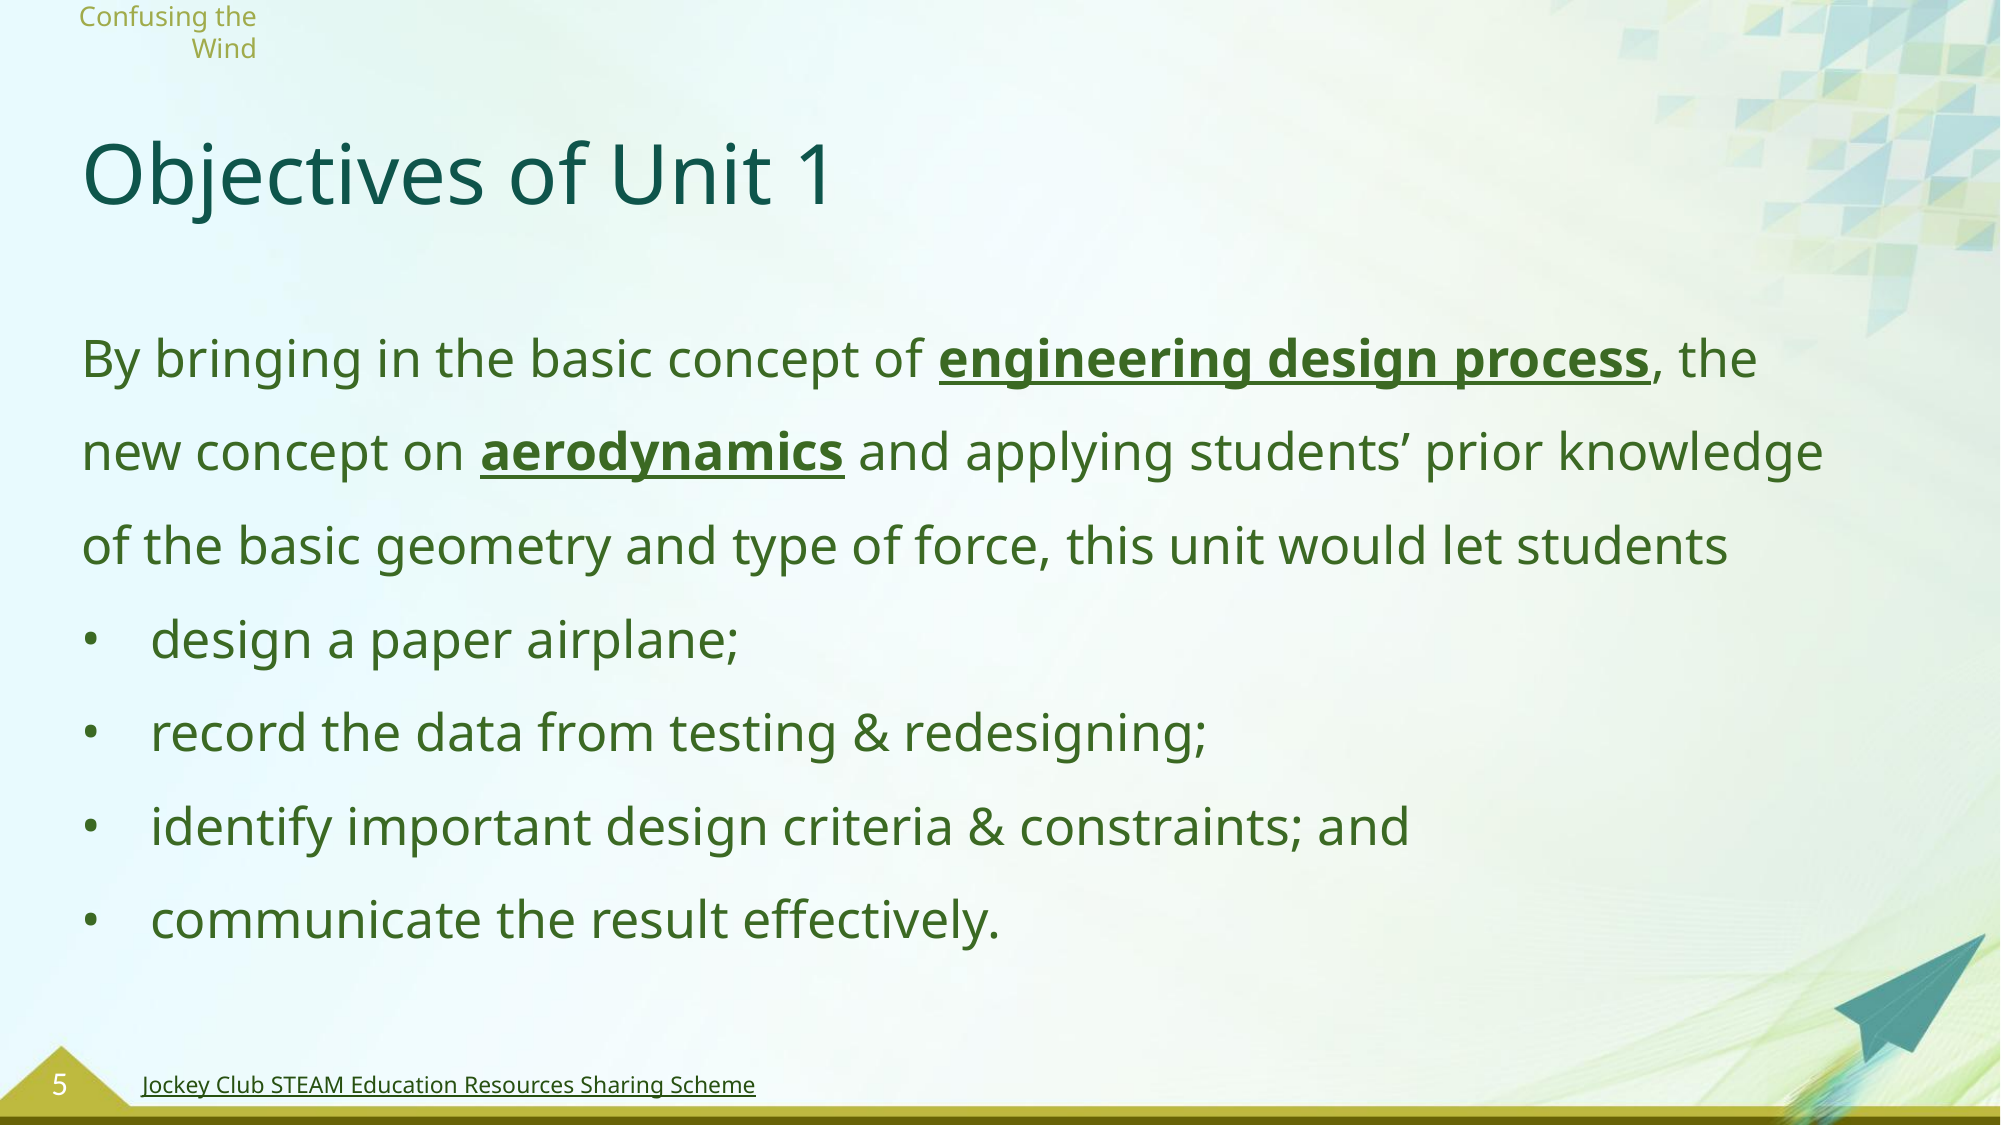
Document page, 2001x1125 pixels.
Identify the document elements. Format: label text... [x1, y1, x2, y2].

slide_number 5 [18, 1052, 101, 1113]
title Objectives of Unit 1 [61, 63, 1571, 279]
picture [0, 0, 2001, 1125]
list By bringing in the basic concept of engineering design process, the new concept on aerodynamics and applying students’ prior knowledge of the basic geometry and type of force, this unit would let students design a paper airplane; record the data from testing & redesigning; identify important design criteria & constraints; and communicate the result effectively. [61, 284, 1862, 1043]
